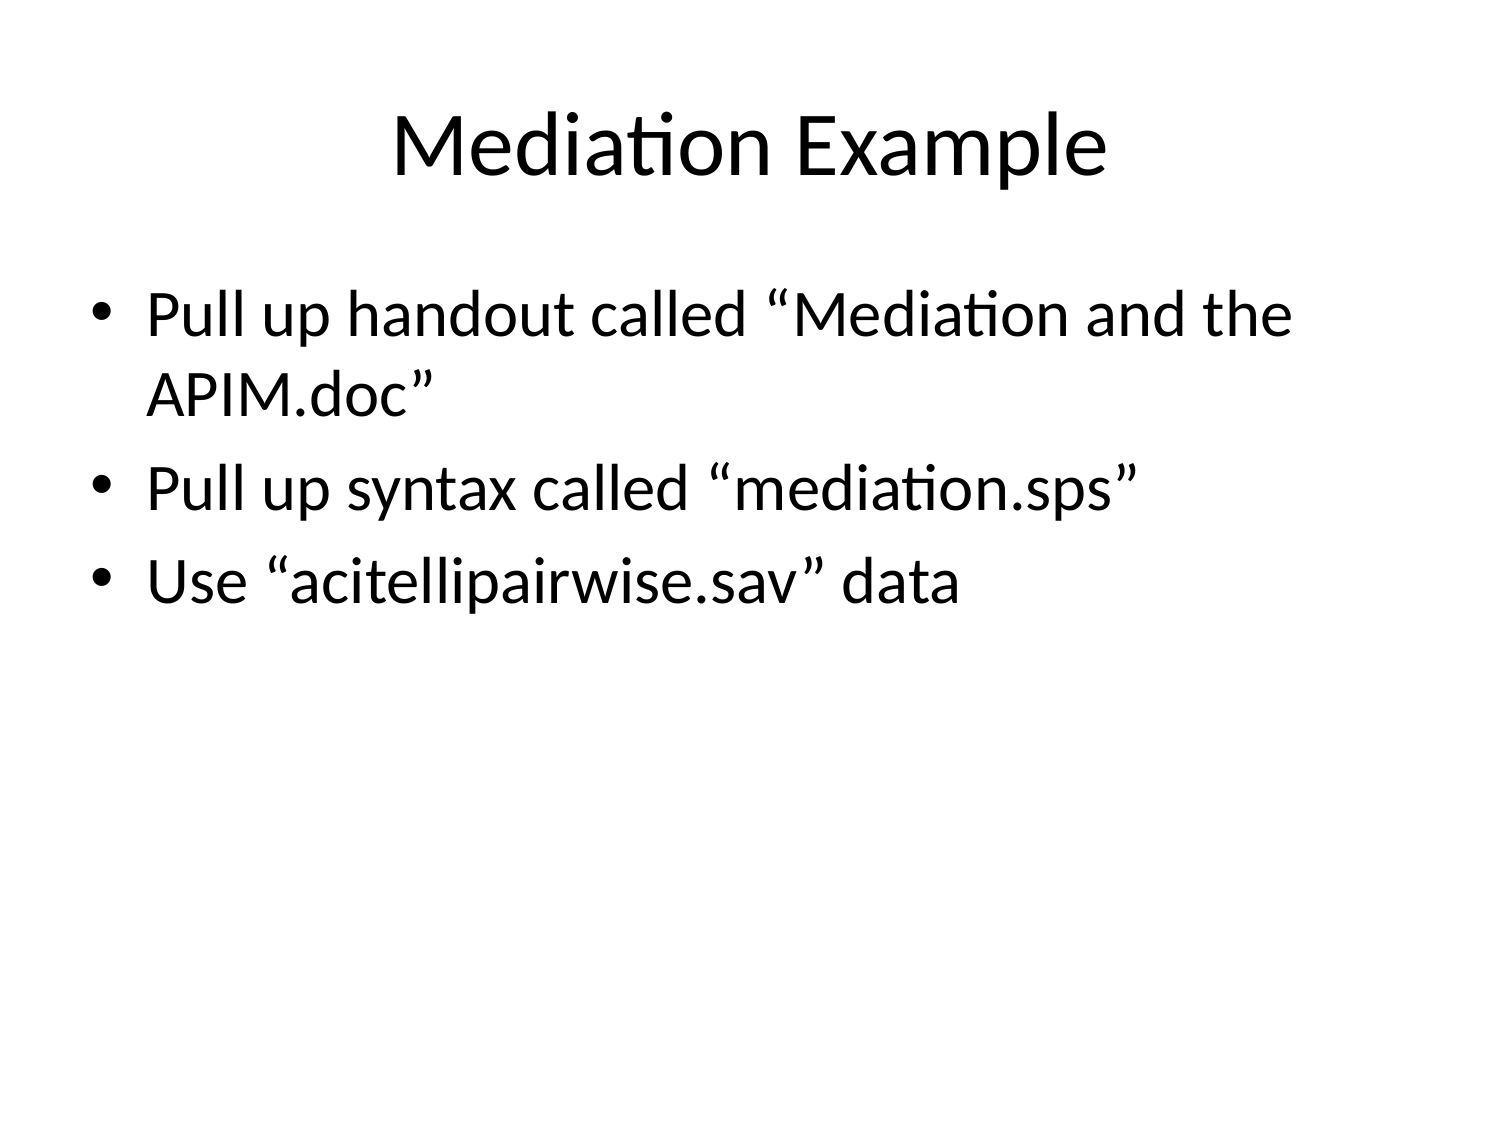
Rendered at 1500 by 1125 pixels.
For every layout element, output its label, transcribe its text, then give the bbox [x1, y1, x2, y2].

title Mediation Example [75, 45, 1425, 233]
list Pull up handout called “Mediation and the APIM.doc” Pull up syntax called “mediation.sps” Use “acitellipairwise.sav” data [75, 262, 1425, 1005]
